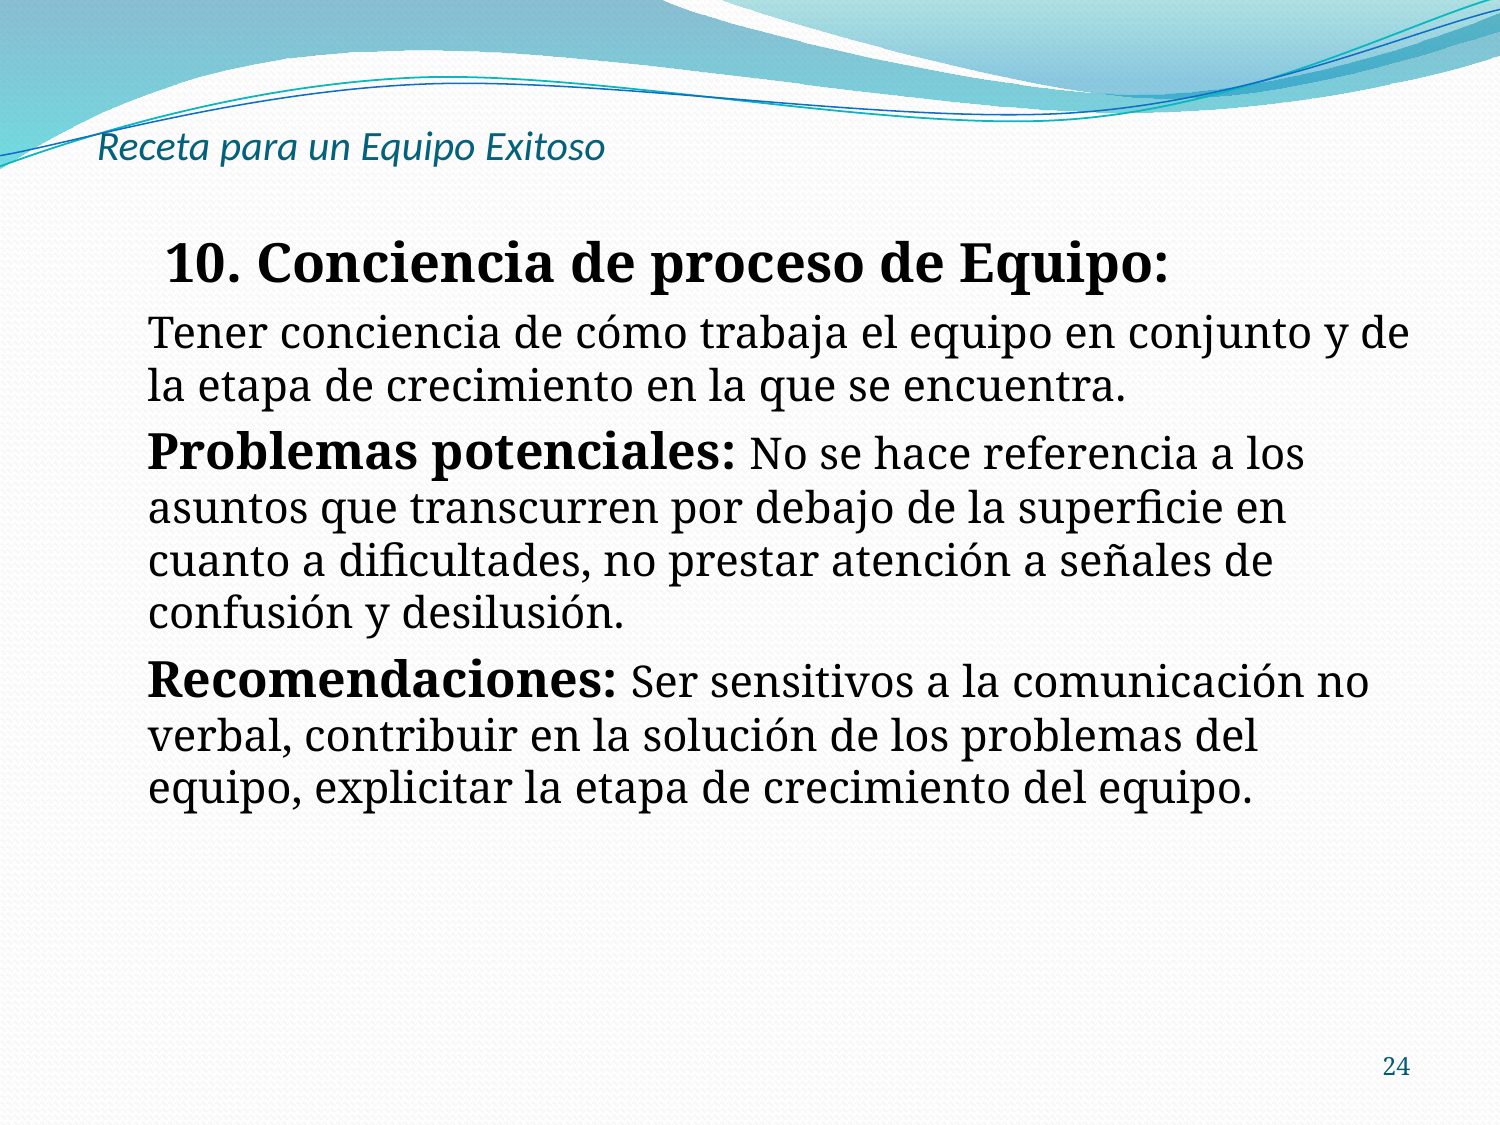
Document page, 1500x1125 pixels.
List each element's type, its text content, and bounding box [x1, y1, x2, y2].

title Receta para un Equipo Exitoso [81, 0, 1395, 177]
list 10. Conciencia de proceso de Equipo: Tener conciencia de cómo trabaja el equipo en conjunto y de la etapa de crecimiento en la que se encuentra. Problemas potenciales: No se hace referencia a los asuntos que transcurren por debajo de la superficie en cuanto a dificultades, no prestar atención a señales de confusión y desilusión. Recomendaciones: Ser sensitivos a la comunicación no verbal, contribuir en la solución de los problemas del equipo, explicitar la etapa de crecimiento del equipo. [70, 187, 1430, 913]
slide_number 24 [1050, 1042, 1426, 1103]
